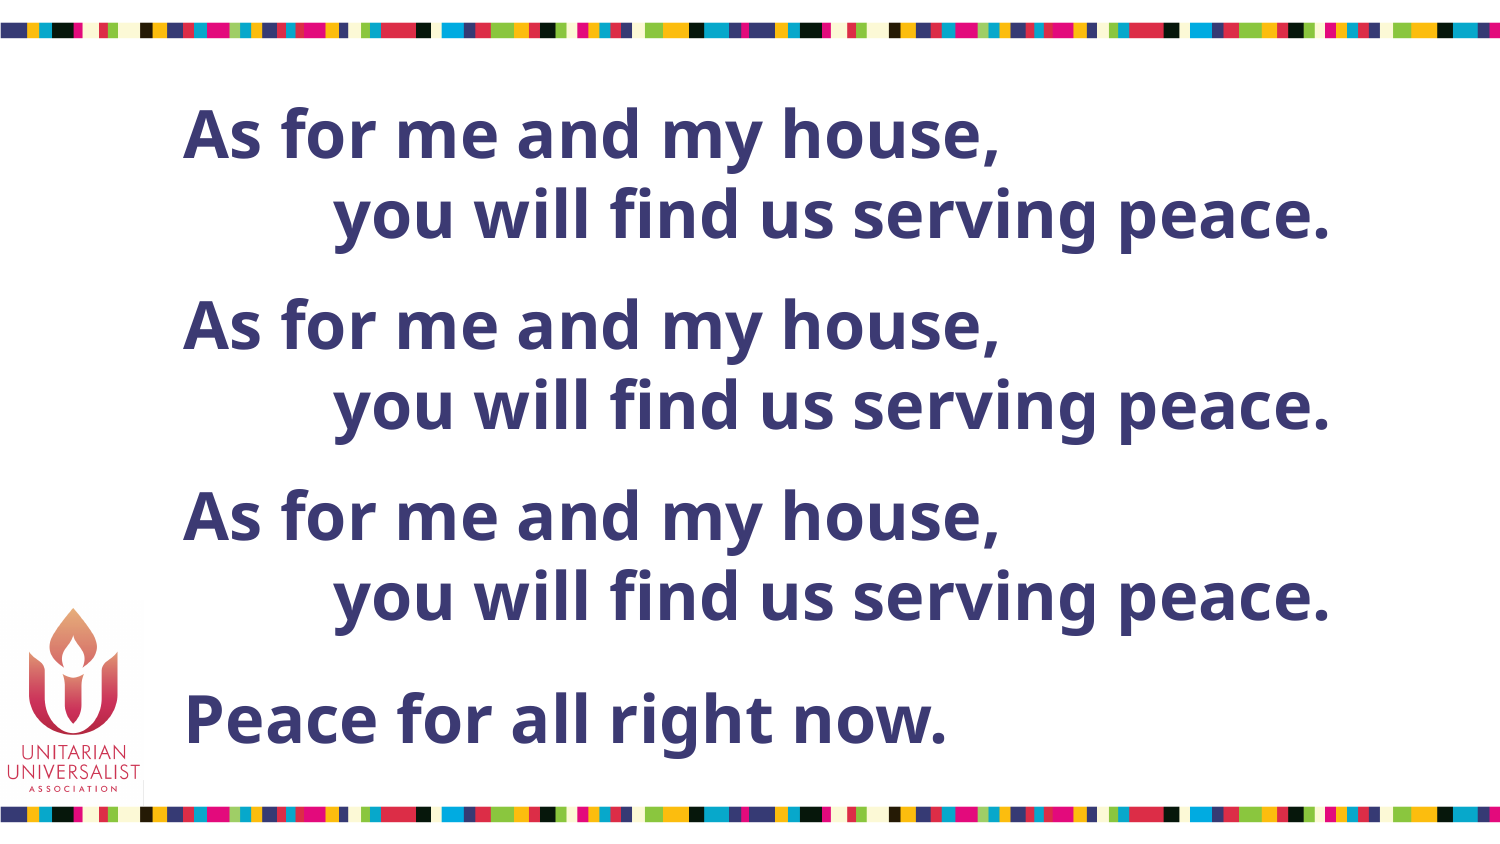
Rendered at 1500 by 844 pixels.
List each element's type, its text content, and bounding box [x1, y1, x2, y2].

picture [0, 22, 1500, 40]
picture [0, 600, 1500, 824]
text_box As for me and my house, you will find us serving peace. As for me and my house, you will find us serving peace. As for me and my house, you will find us serving peace. Peace for all right now. [168, 76, 1421, 772]
